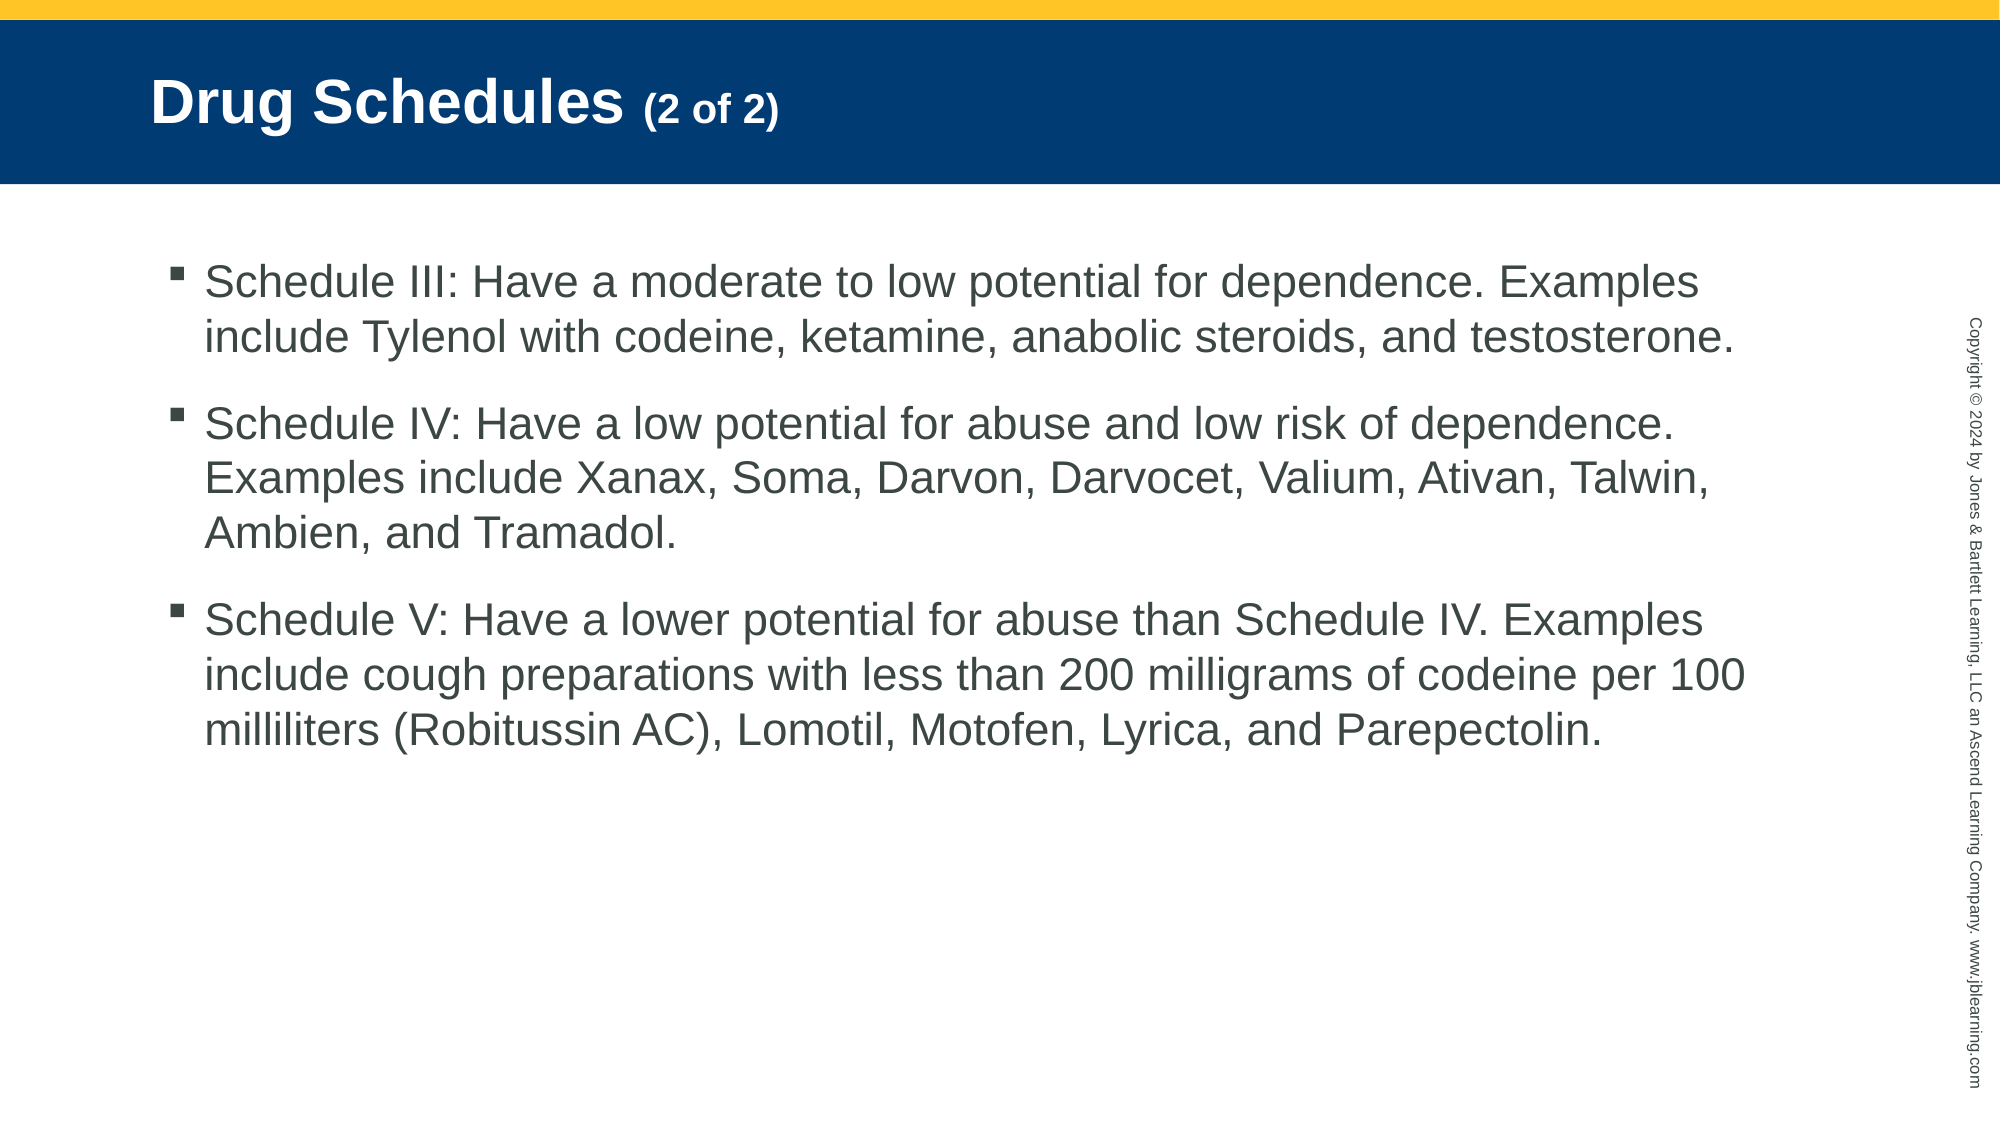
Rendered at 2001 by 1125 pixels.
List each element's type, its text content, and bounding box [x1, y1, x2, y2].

title Drug Schedules (2 of 2) [0, 19, 2000, 185]
list Schedule III: Have a moderate to low potential for dependence. Examples include Tylenol with codeine, ketamine, anabolic steroids, and testosterone. Schedule IV: Have a low potential for abuse and low risk of dependence. Examples include Xanax, Soma, Darvon, Darvocet, Valium, Ativan, Talwin, Ambien, and Tramadol. Schedule V: Have a lower potential for abuse than Schedule IV. Examples include cough preparations with less than 200 milligrams of codeine per 100 milliliters (Robitussin AC), Lomotil, Motofen, Lyrica, and Parepectolin. [151, 244, 1840, 1016]
